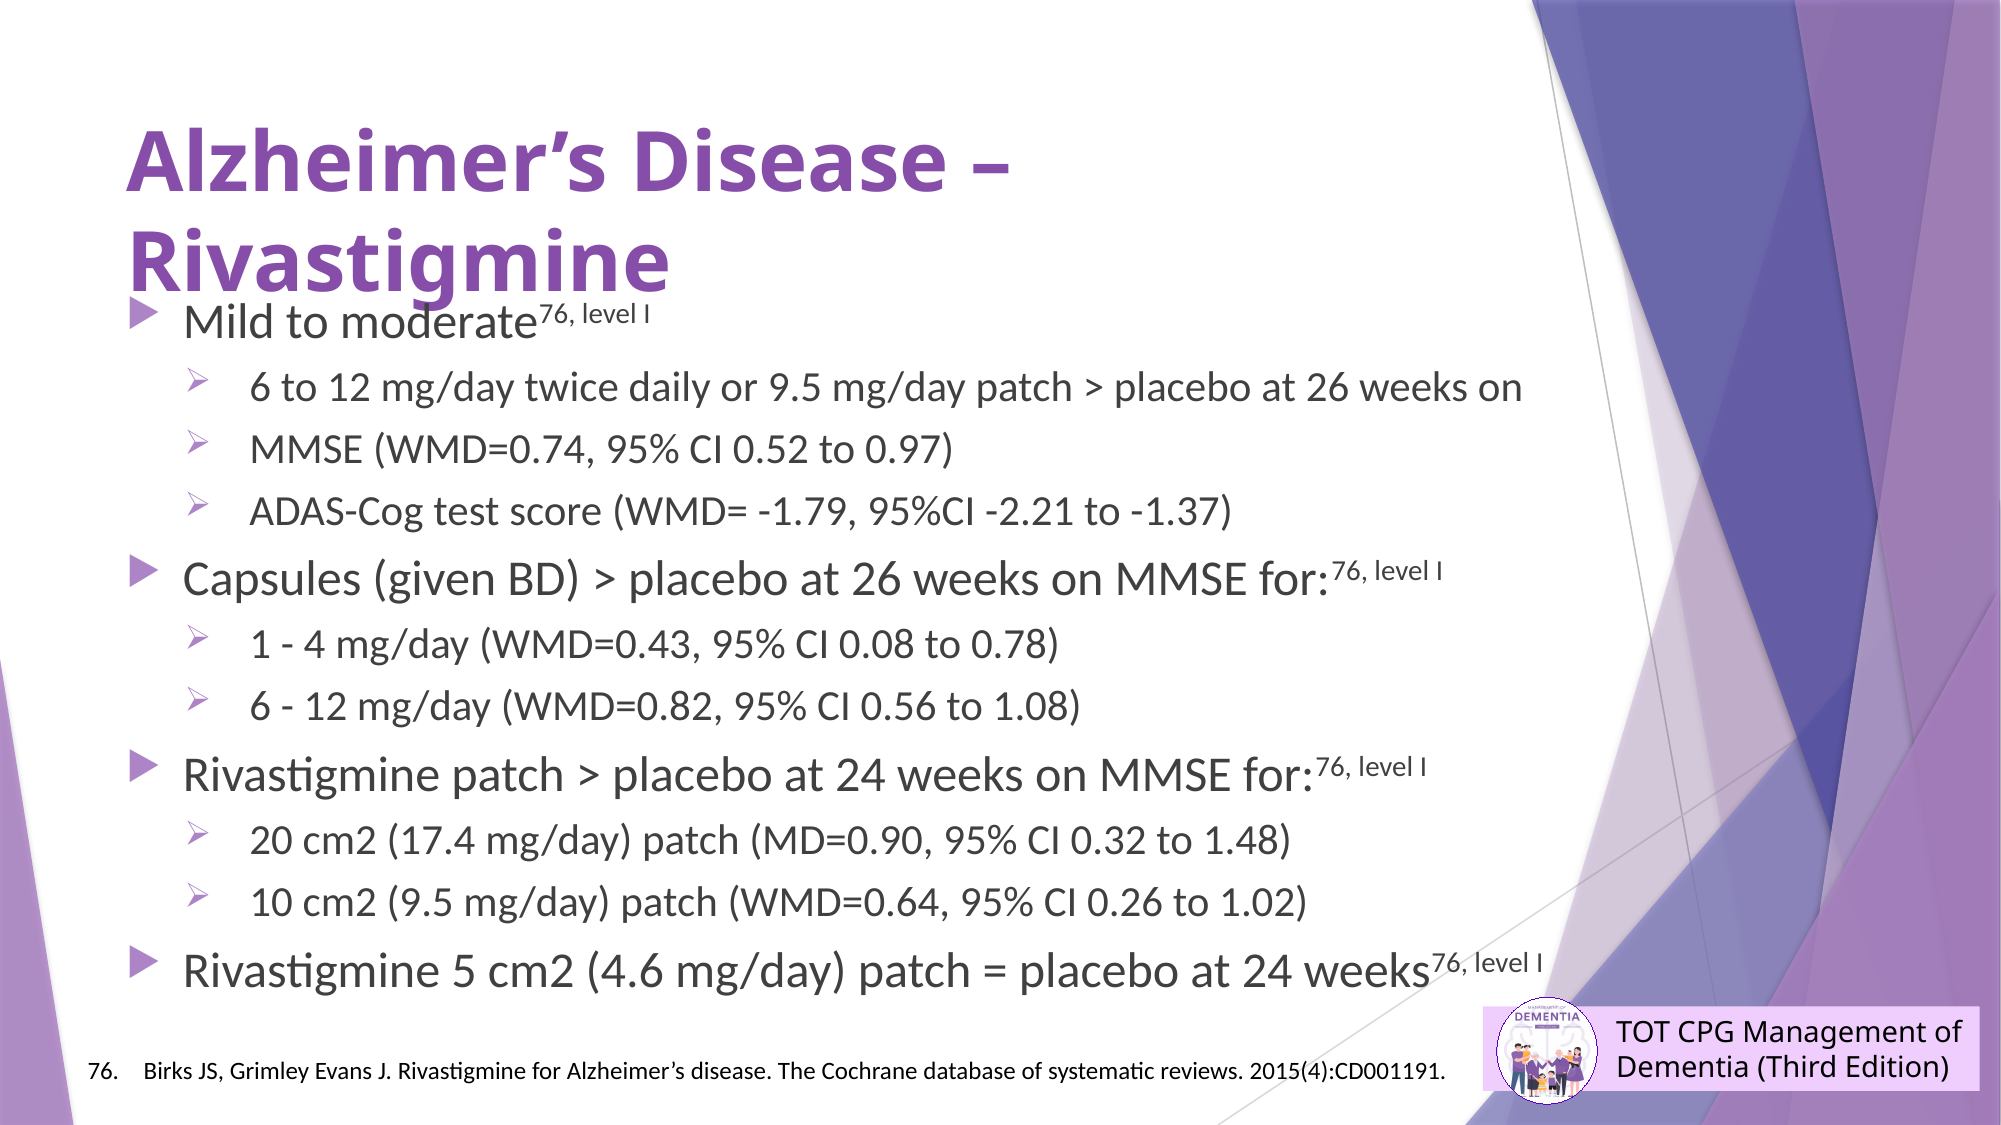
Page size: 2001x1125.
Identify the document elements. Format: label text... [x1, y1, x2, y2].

list Mild to moderate76, level I 6 to 12 mg/day twice daily or 9.5 mg/day patch > placebo at 26 weeks on MMSE (WMD=0.74, 95% CI 0.52 to 0.97) ADAS-Cog test score (WMD= -1.79, 95%CI -2.21 to -1.37) Capsules (given BD) > placebo at 26 weeks on MMSE for:76, level I 1 - 4 mg/day (WMD=0.43, 95% CI 0.08 to 0.78) 6 - 12 mg/day (WMD=0.82, 95% CI 0.56 to 1.08) Rivastigmine patch > placebo at 24 weeks on MMSE for:76, level I 20 cm2 (17.4 mg/day) patch (MD=0.90, 95% CI 0.32 to 1.48) 10 cm2 (9.5 mg/day) patch (WMD=0.64, 95% CI 0.26 to 1.02) Rivastigmine 5 cm2 (4.6 mg/day) patch = placebo at 24 weeks76, level I [111, 268, 1576, 1046]
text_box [1482, 996, 1981, 1105]
text_box Birks JS, Grimley Evans J. Rivastigmine for Alzheimer’s disease. The Cochrane database of systematic reviews. 2015(4):CD001191. [72, 1046, 1477, 1092]
title Alzheimer’s Disease – Rivastigmine [111, 99, 1547, 268]
